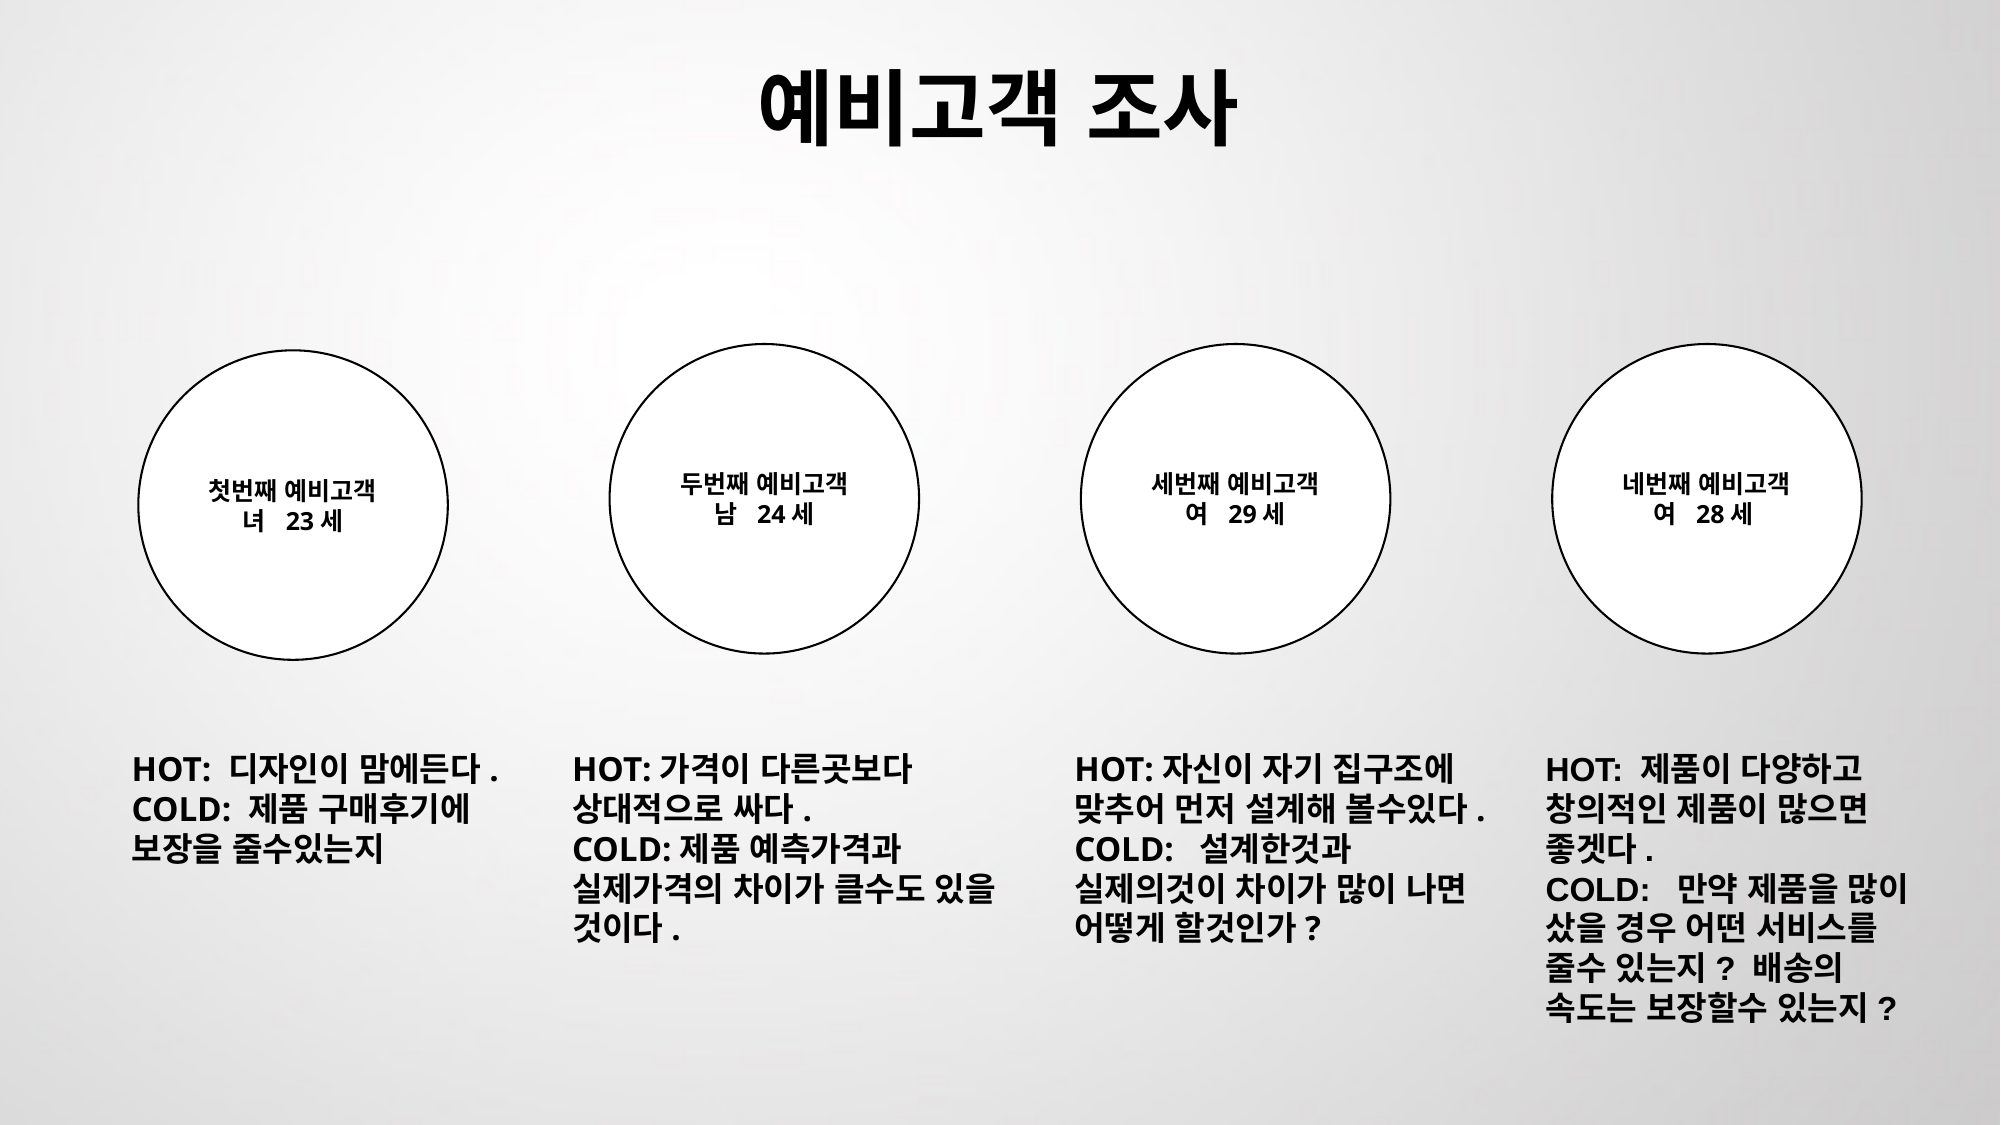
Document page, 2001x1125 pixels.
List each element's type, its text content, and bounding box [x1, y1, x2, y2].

text_box 네번째 예비고객 여 28세 [1551, 342, 1863, 655]
text_box HOT: 디자인이 맘에든다. COLD: 제품 구매후기에 보장을 줄수있는지 [116, 740, 515, 876]
text_box 세번째 예비고객 여 29세 [1079, 342, 1392, 655]
text_box HOT:자신이 자기 집구조에 맞추어 먼저 설계해 볼수있다. COLD: 설계한것과 실제의것이 차이가 많이 나면 어떻게 할것인가? [1059, 740, 1491, 995]
text_box HOT: 제품이 다양하고 창의적인 제품이 많으면 좋겟다. COLD: 만약 제품을 많이 샀을 경우 어떤 서비스를 줄수 있는지? 배송의 속도는 보장할수 있는지? [1530, 740, 1943, 1035]
text_box 예비고객 조사 [675, 48, 1255, 164]
text_box 첫번째 예비고객 녀 23세 [137, 349, 449, 661]
text_box HOT:가격이 다른곳보다 상대적으로 싸다. COLD:제품 예측가격과 실제가격의 차이가 클수도 있을 것이다. [557, 740, 1019, 995]
text_box 두번째 예비고객 남 24세 [608, 342, 921, 655]
picture [0, 0, 2000, 1125]
